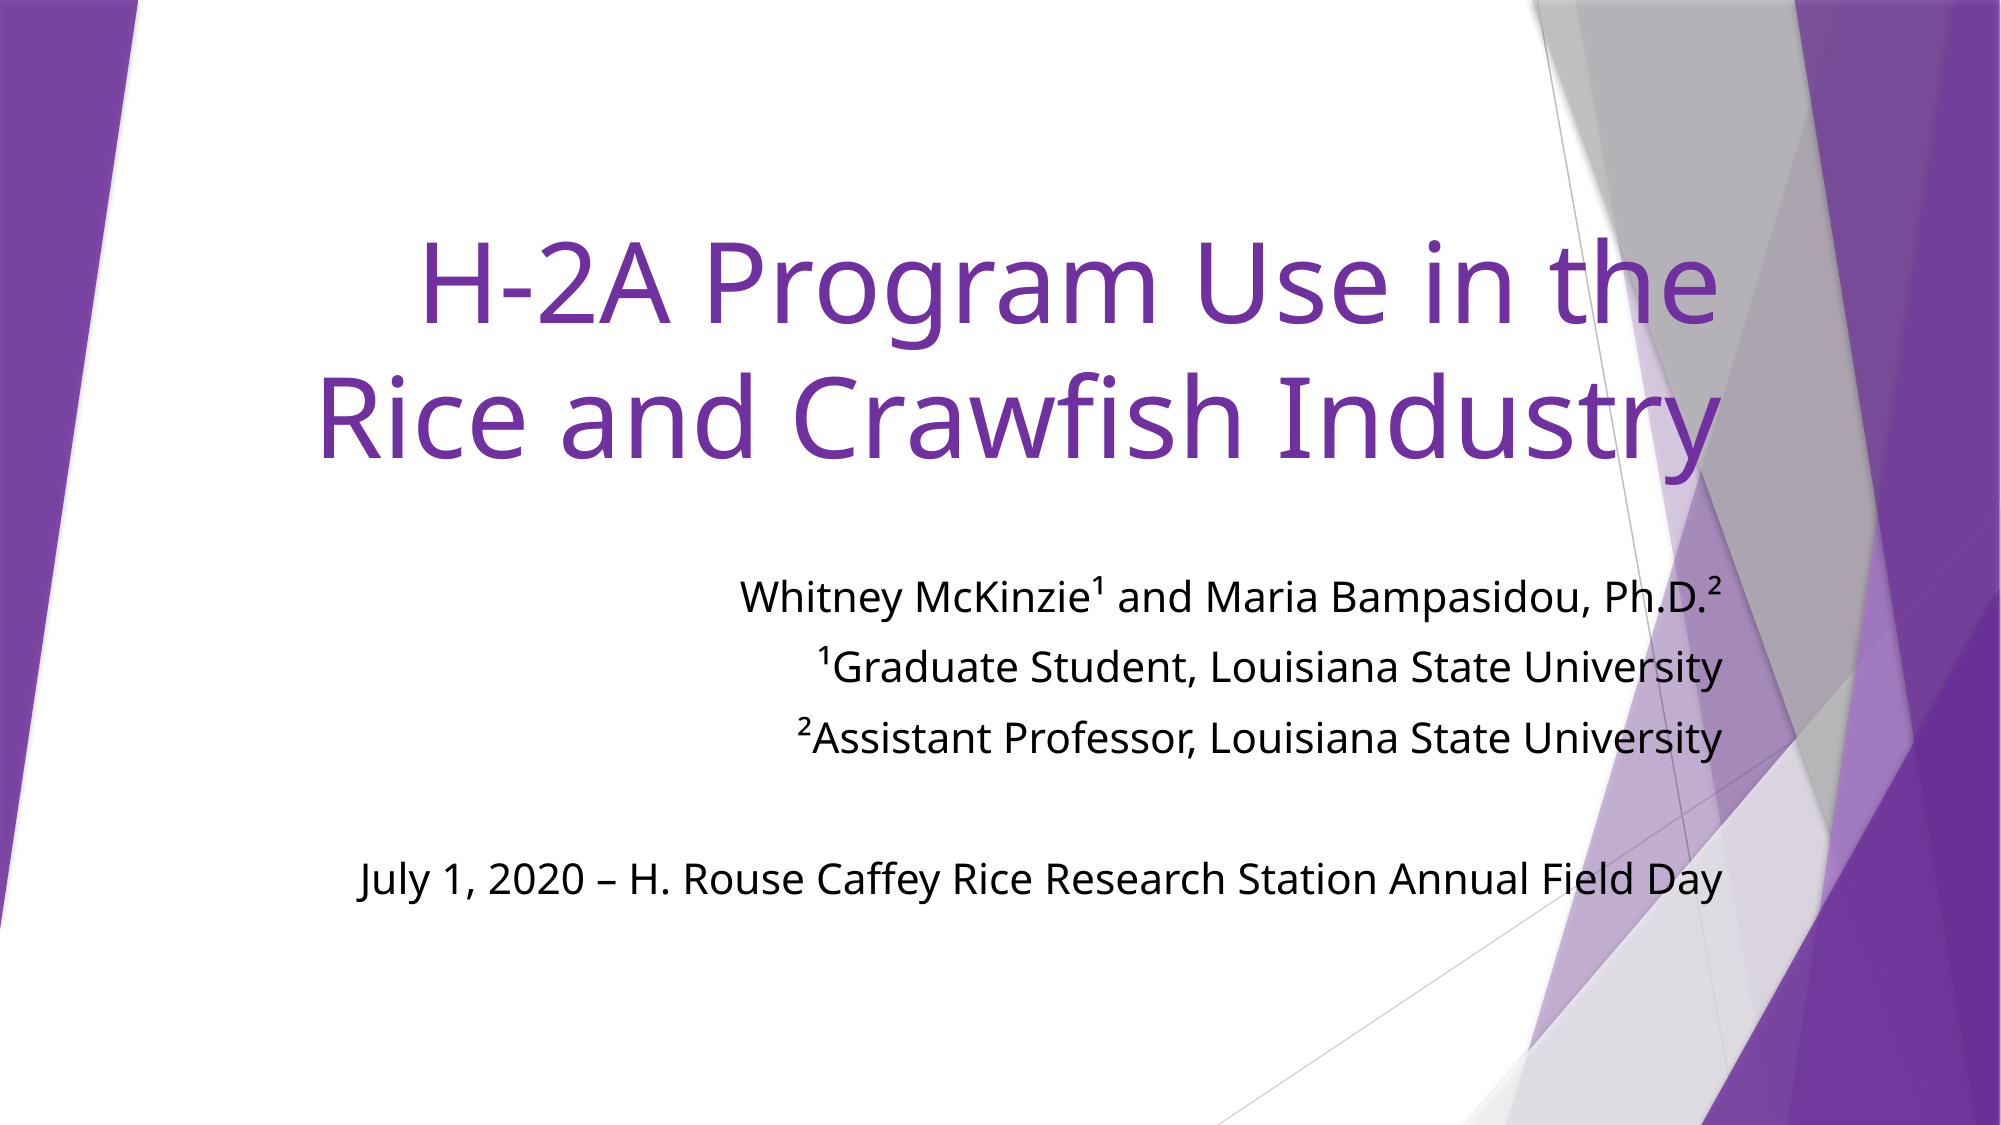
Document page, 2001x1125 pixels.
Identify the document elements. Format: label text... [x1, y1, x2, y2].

subtitle Whitney McKinzie¹ and Maria Bampasidou, Ph.D.² ¹Graduate Student, Louisiana State University ²Assistant Professor, Louisiana State University July 1, 2020 – H. Rouse Caffey Rice Research Station Annual Field Day [262, 562, 1738, 917]
title H-2A Program Use in the Rice and Crawfish Industry [262, 106, 1738, 489]
